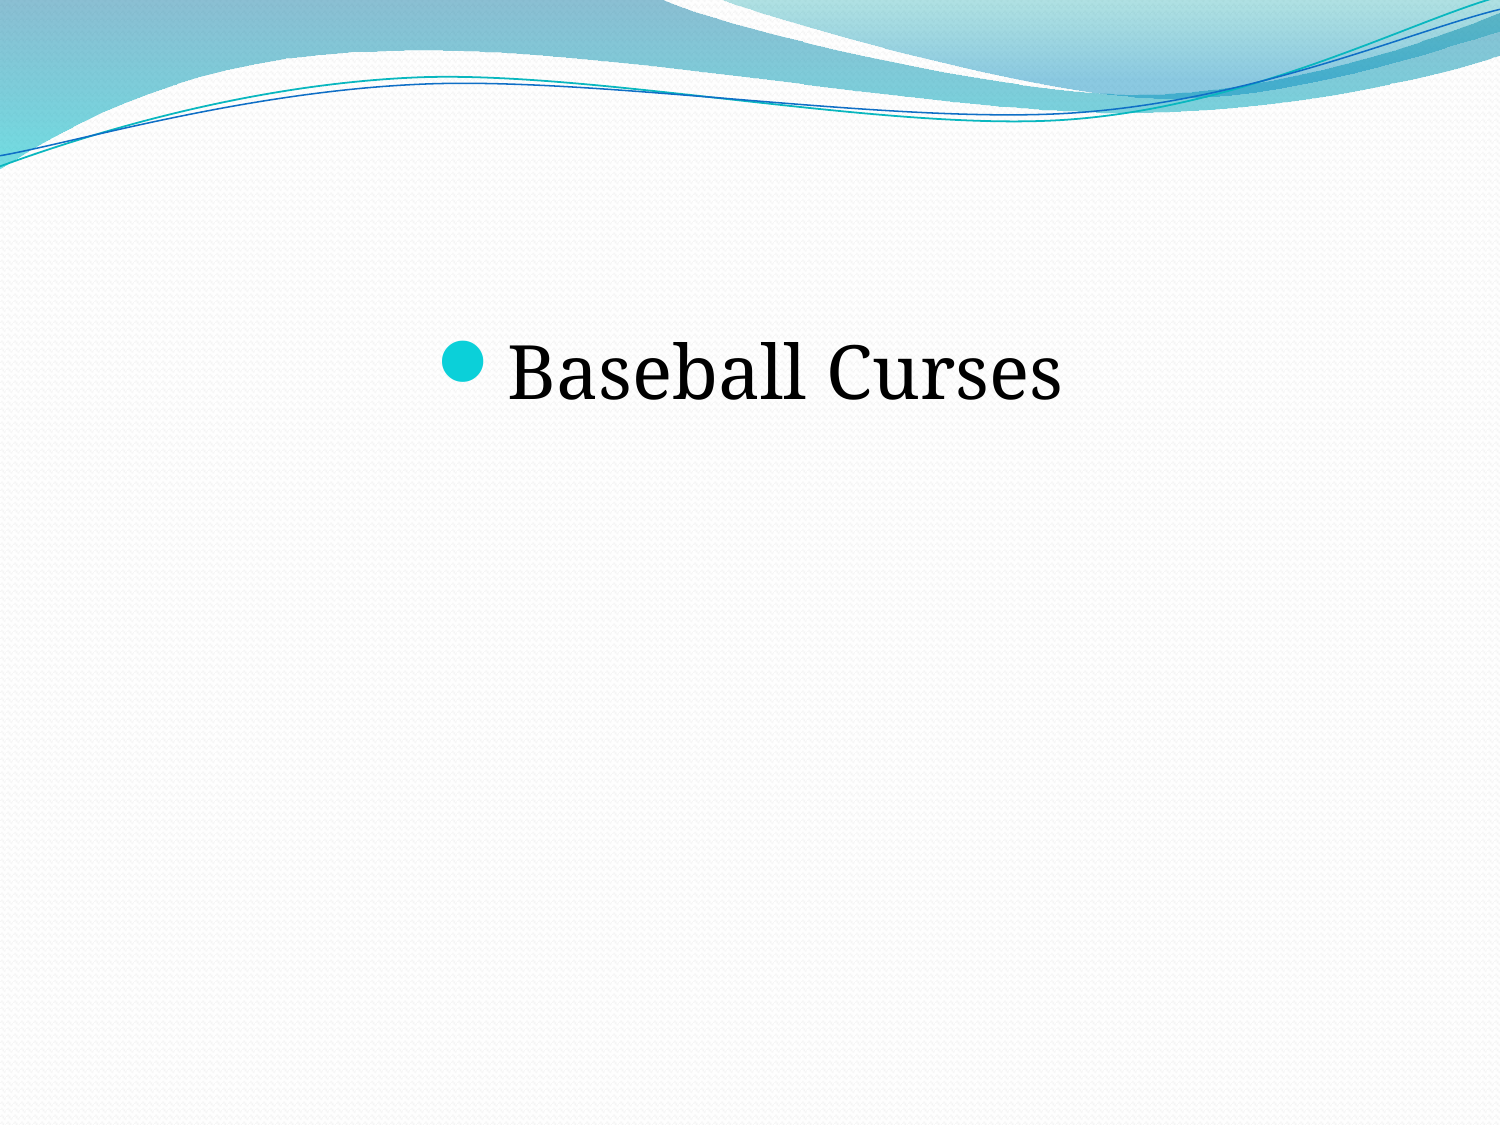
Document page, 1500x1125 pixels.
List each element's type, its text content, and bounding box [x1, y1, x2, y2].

list Baseball Curses [75, 317, 1425, 1038]
